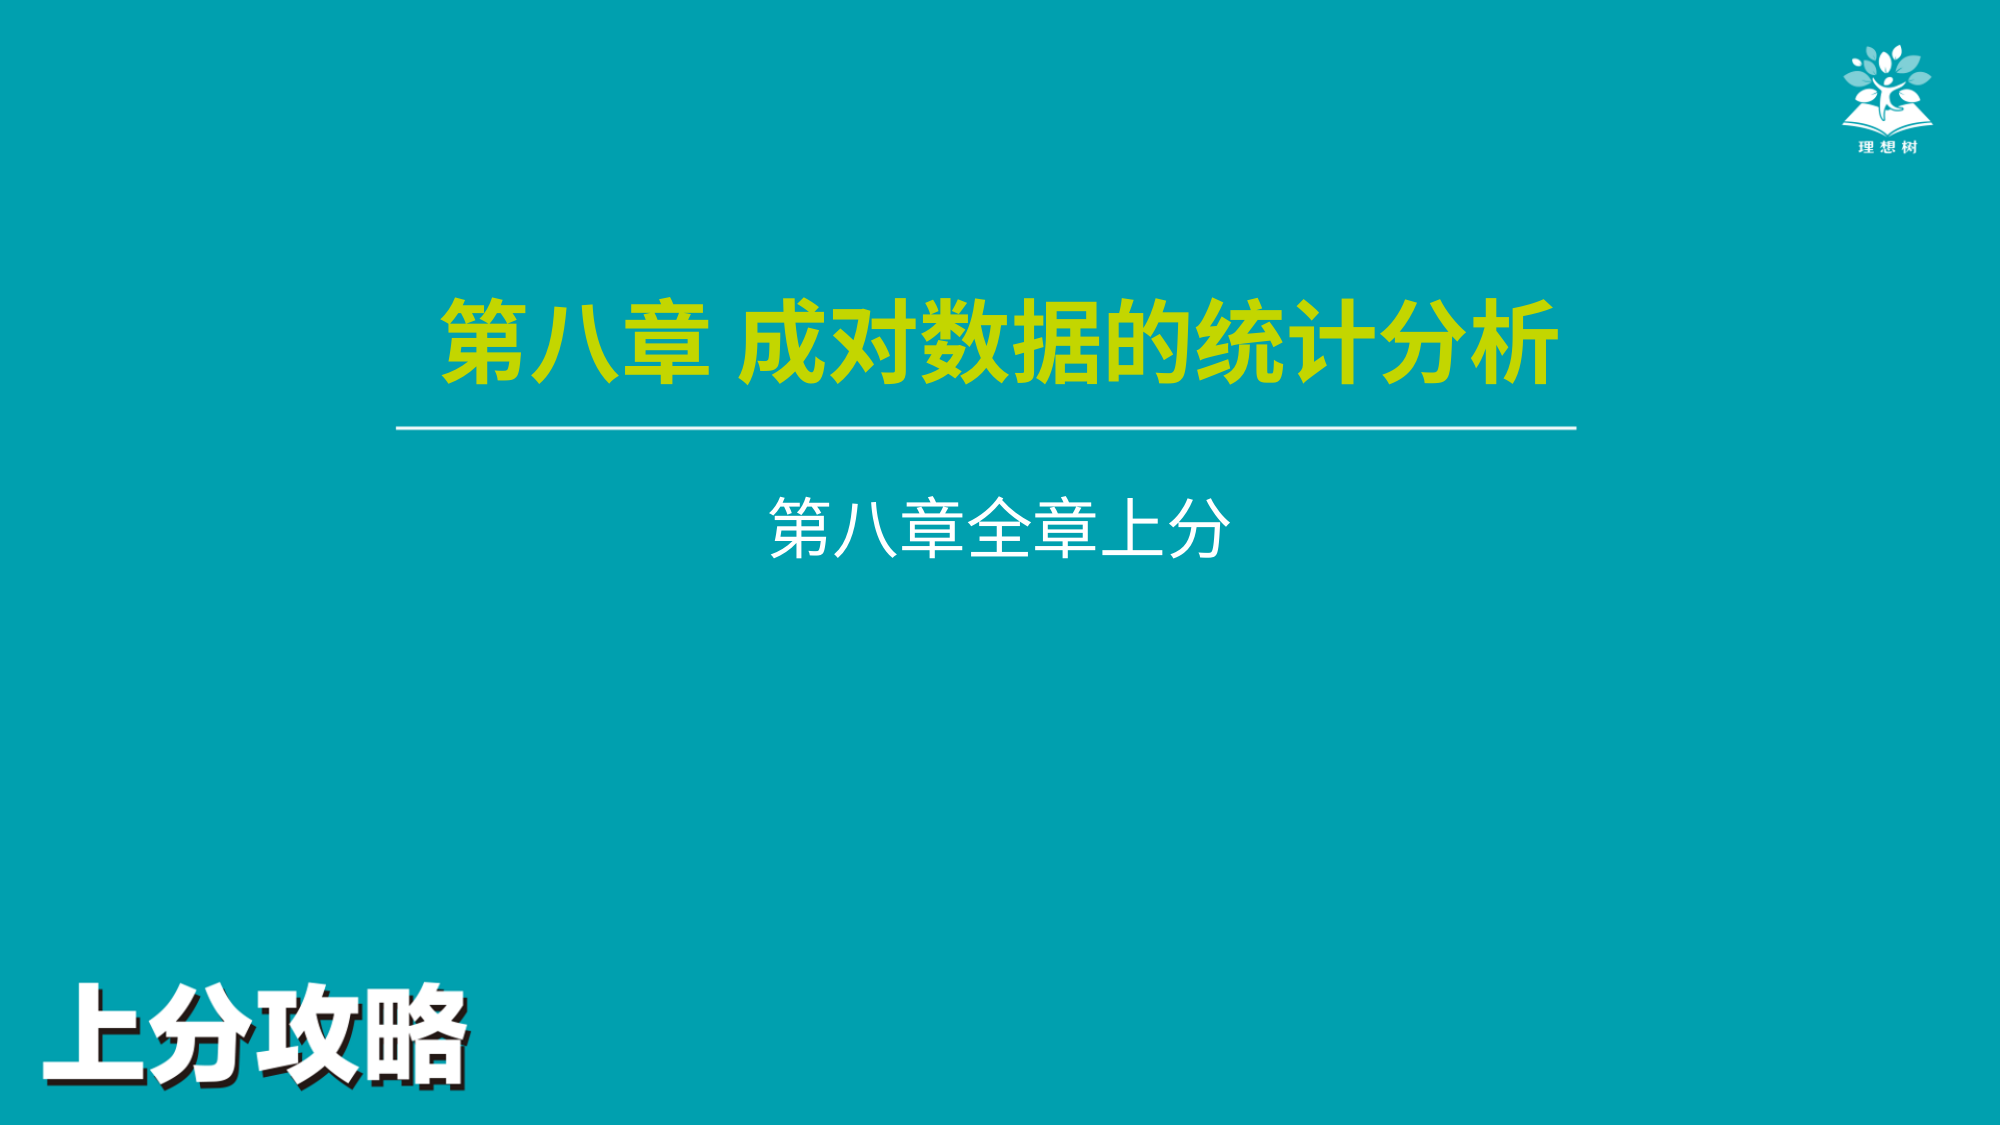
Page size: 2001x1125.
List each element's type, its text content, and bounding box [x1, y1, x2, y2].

text_box 第八章全章上分 [0, 472, 2000, 579]
picture [0, 0, 2000, 265]
picture [0, 579, 2000, 1125]
picture [0, 413, 2000, 472]
text_box 第八章 成对数据的统计分析 [0, 265, 2000, 413]
